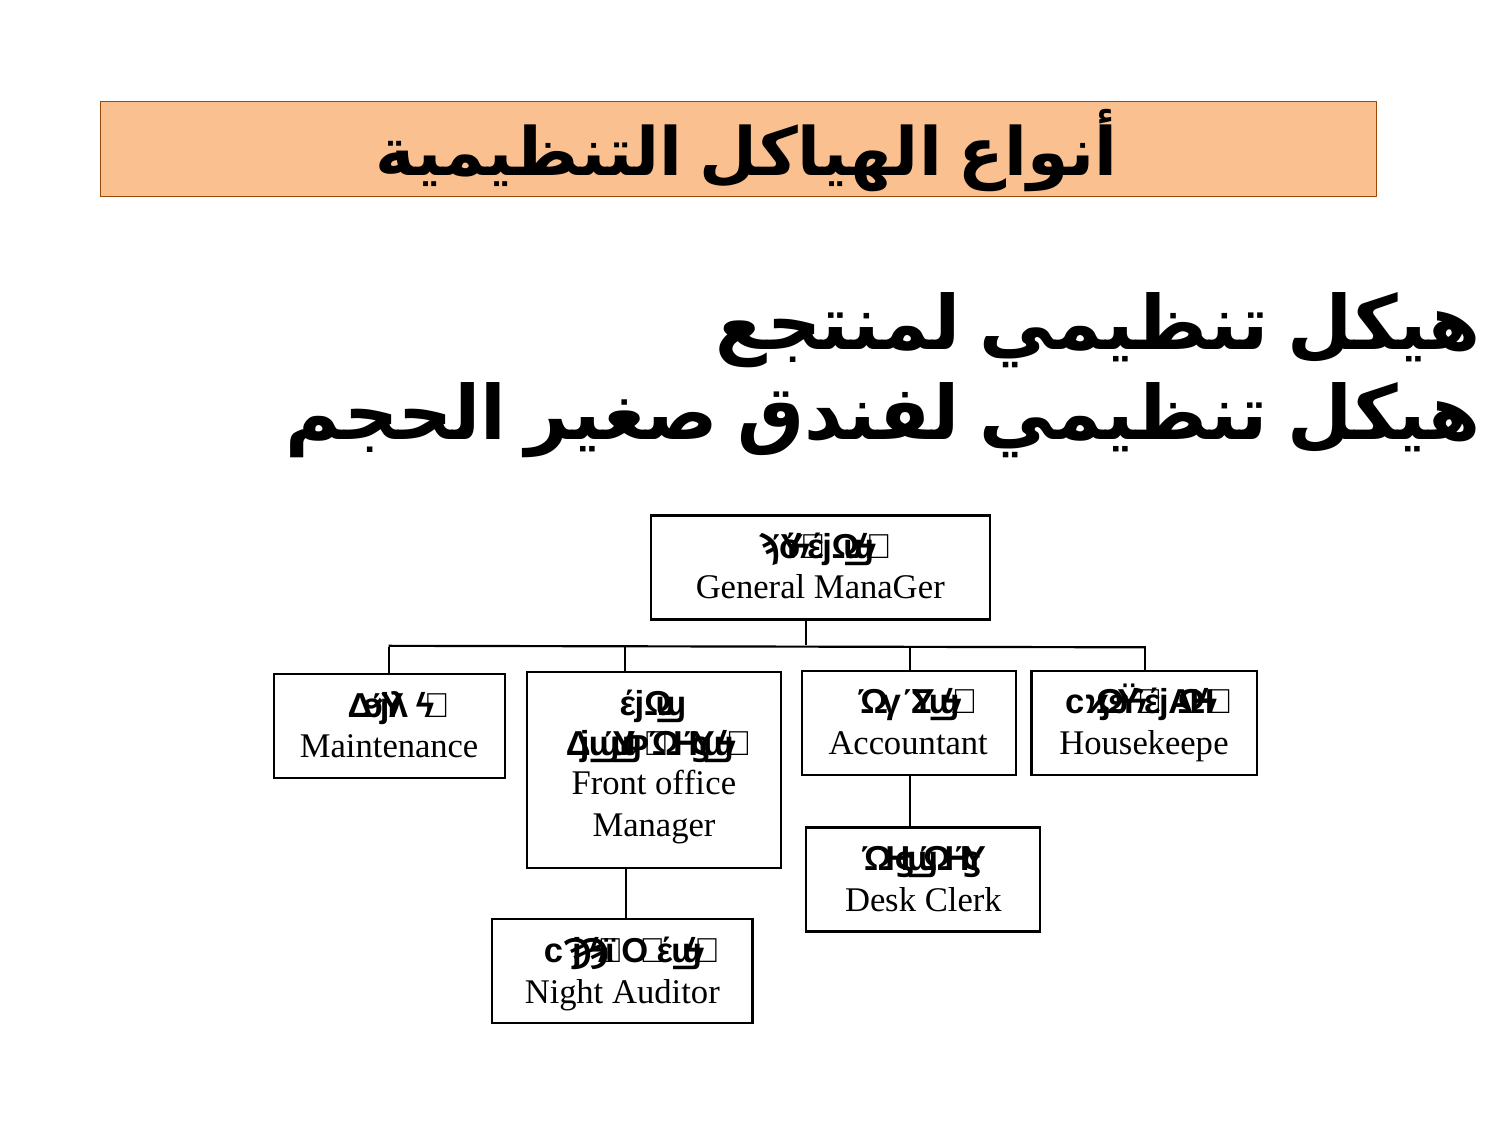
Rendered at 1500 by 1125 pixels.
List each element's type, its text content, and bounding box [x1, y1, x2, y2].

picture [257, 491, 1279, 1025]
text_box هيكل تنظيمي لمنتجع هيكل تنظيمي لفندق صغير الحجم [271, 267, 1500, 462]
text_box أنواع الهياكل التنظيمية [100, 101, 1376, 197]
